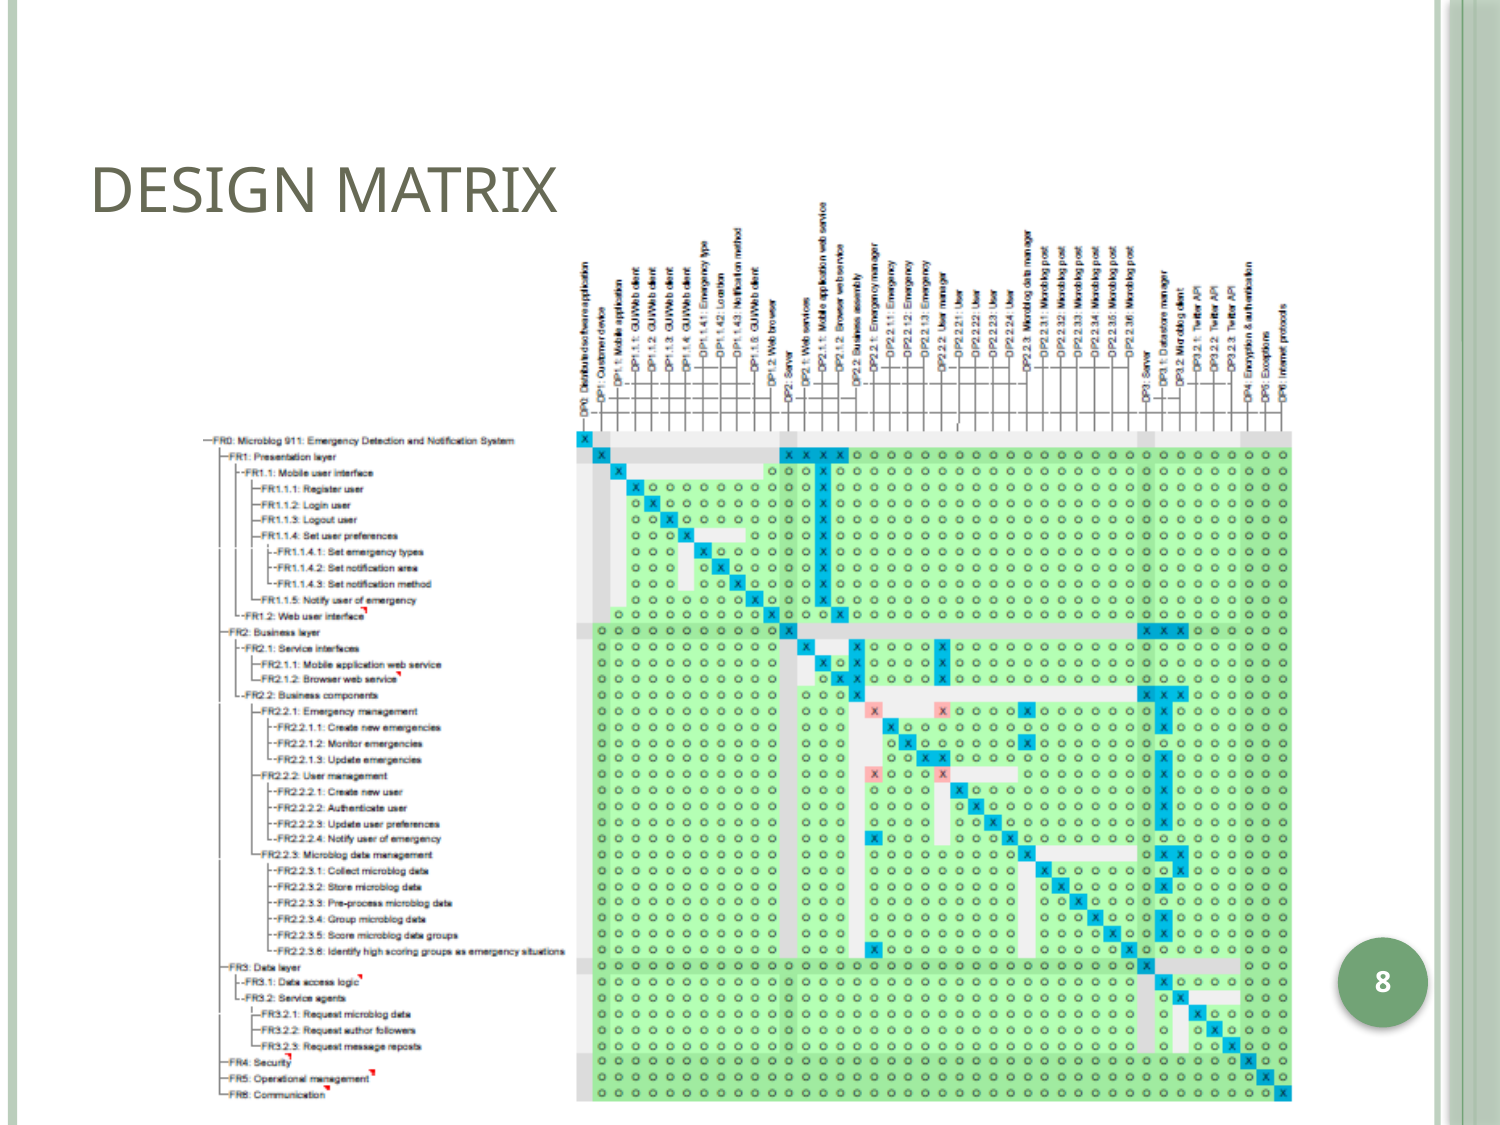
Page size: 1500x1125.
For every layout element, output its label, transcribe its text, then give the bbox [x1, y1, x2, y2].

picture [202, 197, 1297, 1106]
slide_number 8 [1333, 940, 1434, 1027]
title Design Matrix [75, 45, 1300, 233]
